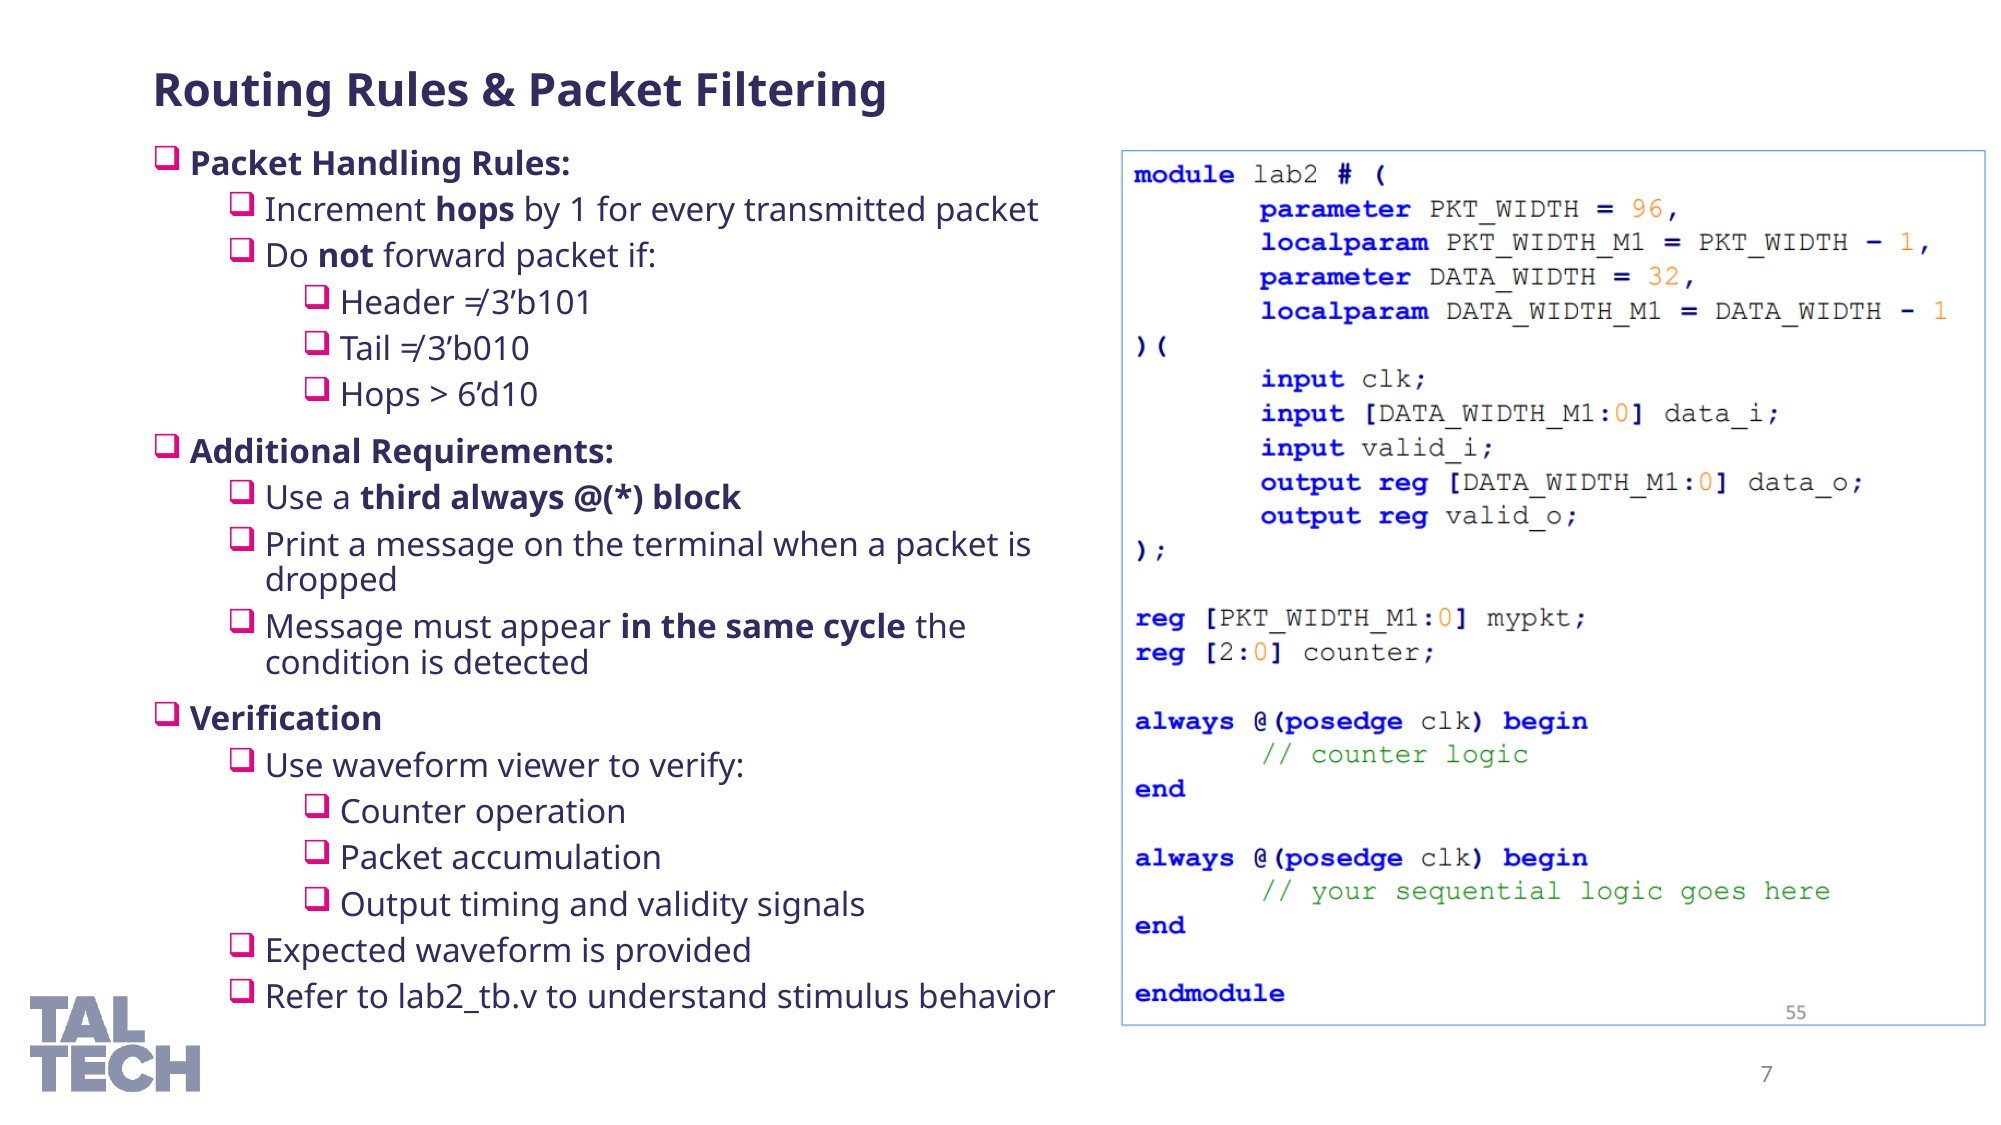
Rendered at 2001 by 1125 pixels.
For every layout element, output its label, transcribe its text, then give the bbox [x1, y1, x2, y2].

title Routing Rules & Packet Filtering [137, 59, 1863, 139]
picture [1114, 139, 1992, 1030]
slide_number 7 [1338, 1042, 1789, 1103]
picture [25, 990, 204, 1097]
list Packet Handling Rules: Increment hops by 1 for every transmitted packet Do not forward packet if: Header ≠ 3’b101 Tail ≠ 3’b010 Hops > 6’d10 Additional Requirements: Use a third always @(*) block Print a message on the terminal when a packet is dropped Message must appear in the same cycle the condition is detected Verification Use waveform viewer to verify: Counter operation Packet accumulation Output timing and validity signals Expected waveform is provided Refer to lab2_tb.v to understand stimulus behavior [137, 139, 1114, 997]
